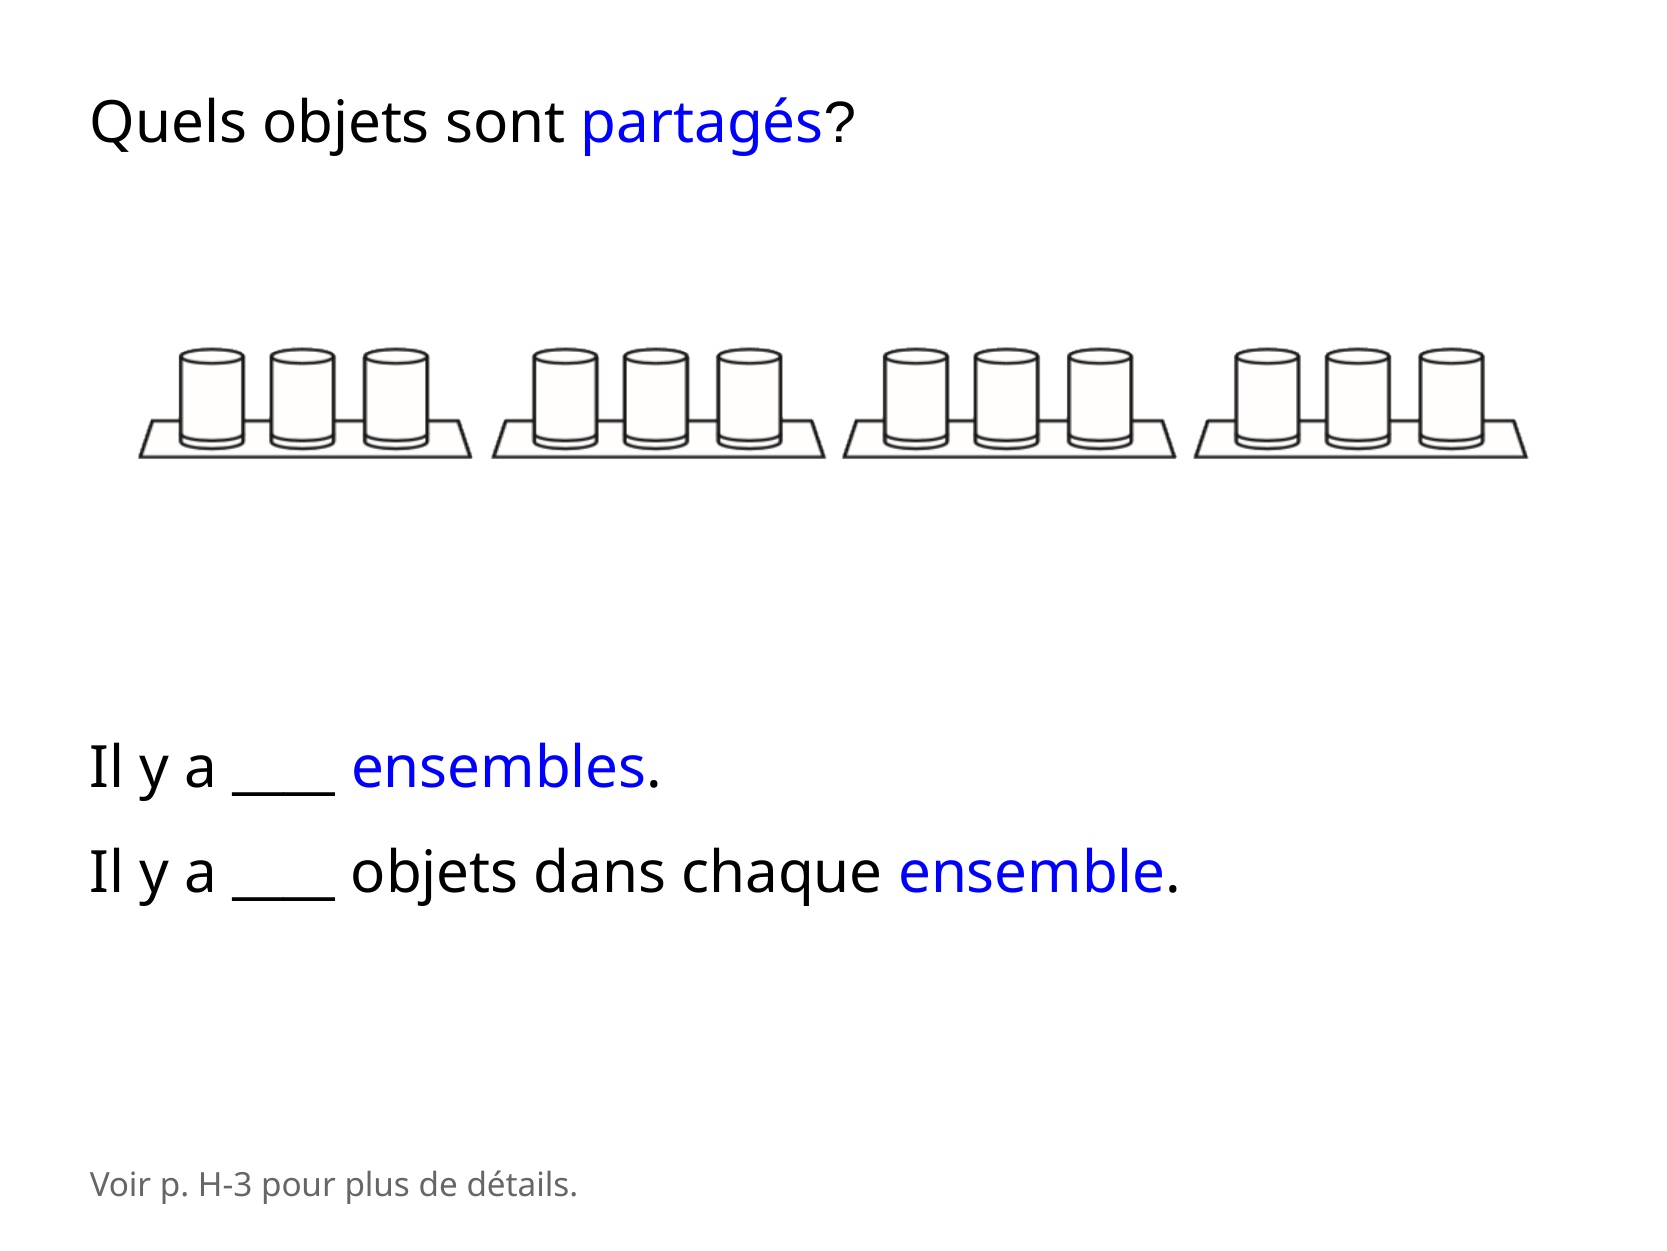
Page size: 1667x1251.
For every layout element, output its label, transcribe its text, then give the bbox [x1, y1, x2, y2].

text_box Quels objets sont partagés? [75, 66, 1020, 162]
text_box Voir p. H-3 pour plus de détails. [75, 1149, 858, 1211]
picture [115, 329, 1551, 472]
text_box Il y a ____ ensembles. Il y a ____ objets dans chaque ensemble. [75, 712, 1329, 912]
